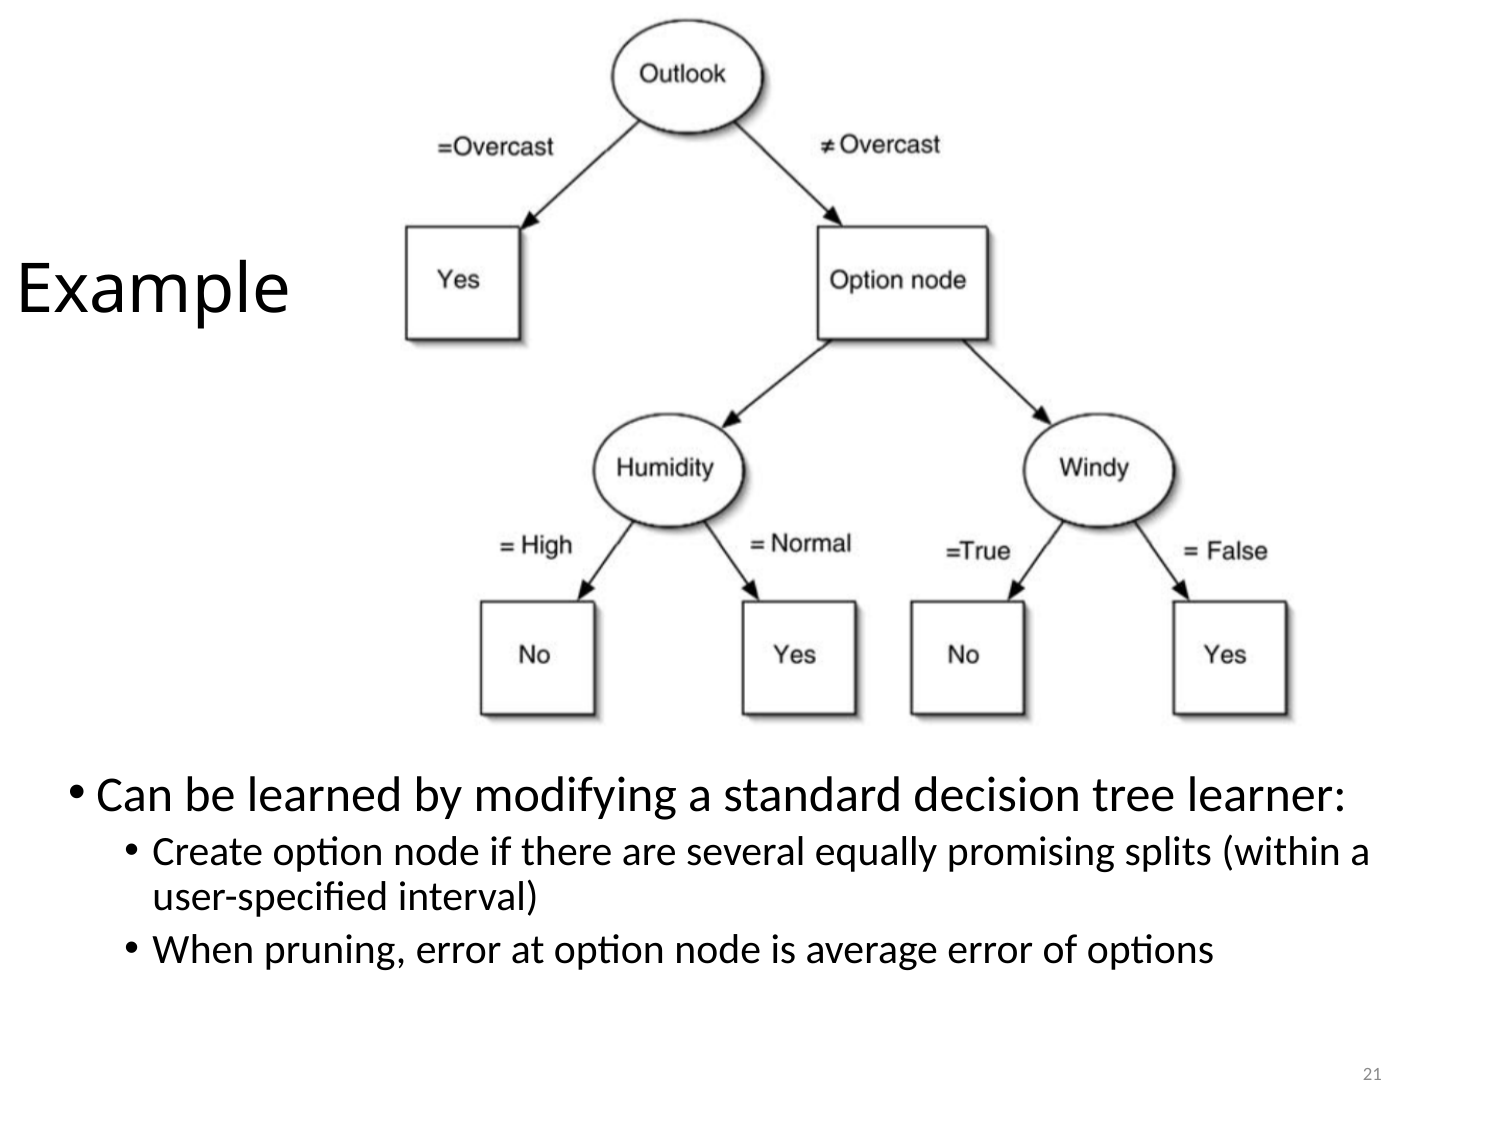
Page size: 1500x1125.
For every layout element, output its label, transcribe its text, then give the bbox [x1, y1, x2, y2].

title Example [0, 195, 361, 384]
picture [361, 0, 1327, 732]
list Can be learned by modifying a standard decision tree learner: Create option node if there are several equally promising splits (within a user-specified interval) When pruning, error at option node is average error of options [53, 760, 1400, 1125]
slide_number 21 [1059, 1042, 1397, 1103]
